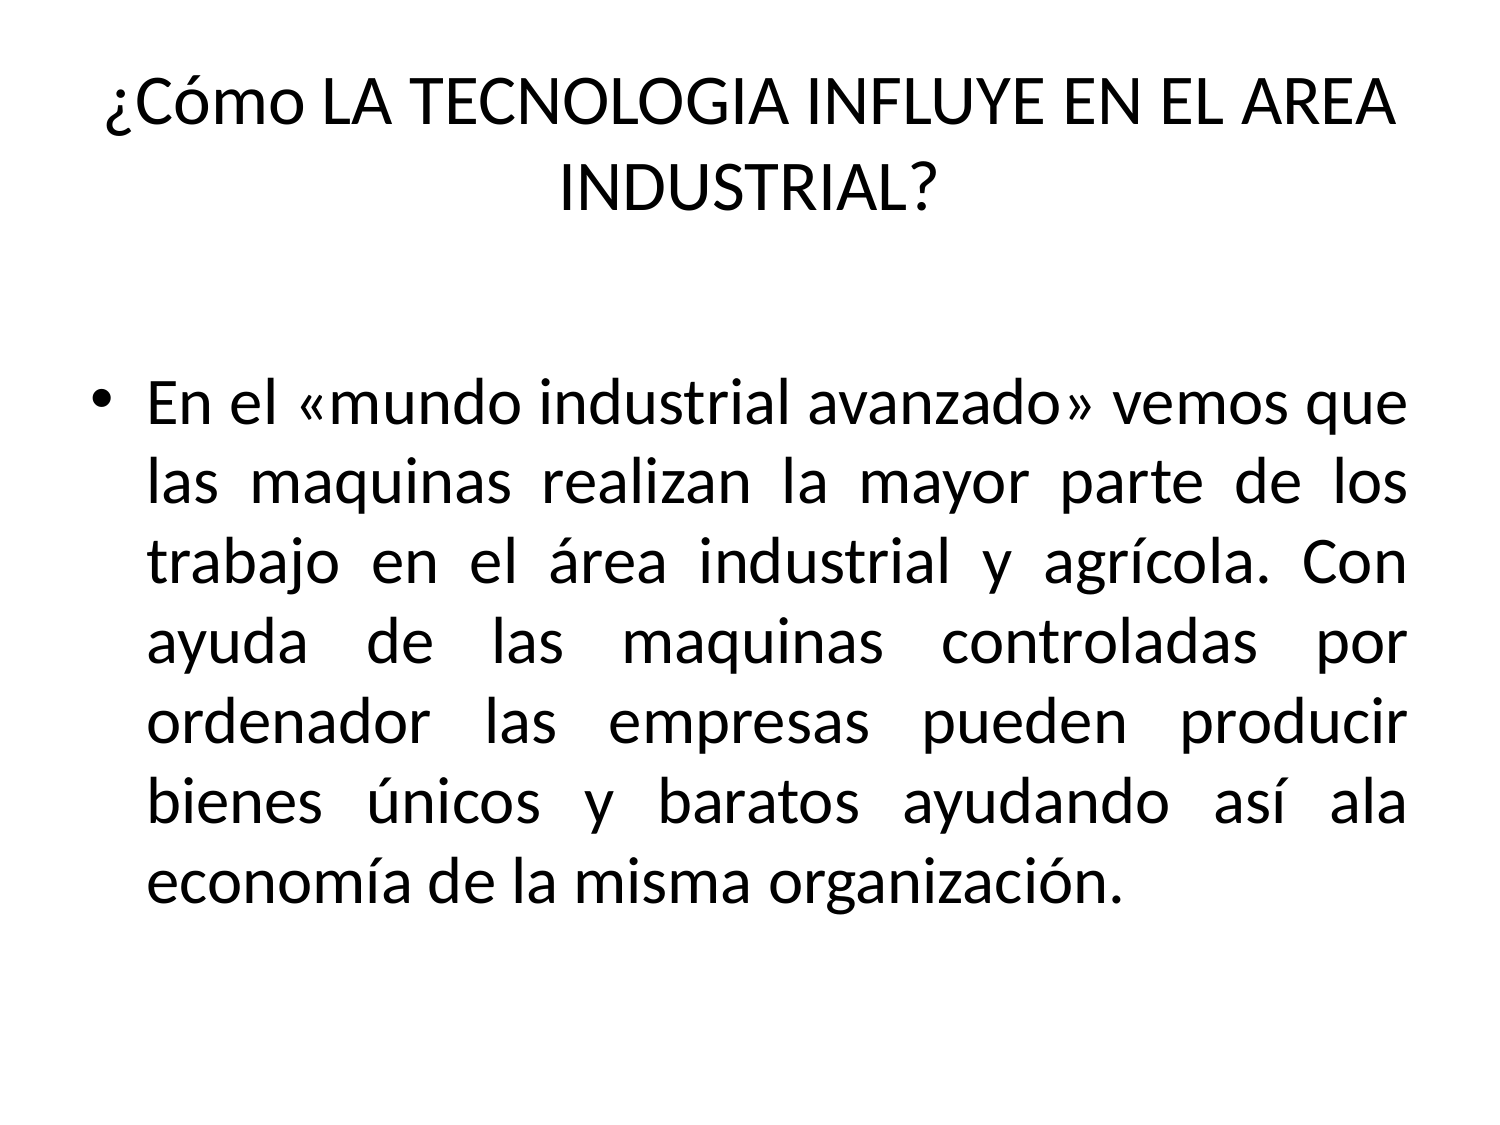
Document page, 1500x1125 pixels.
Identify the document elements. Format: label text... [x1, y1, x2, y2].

title ¿Cómo LA TECNOLOGIA INFLUYE EN EL AREA INDUSTRIAL? [75, 45, 1425, 233]
list En el «mundo industrial avanzado» vemos que las maquinas realizan la mayor parte de los trabajo en el área industrial y agrícola. Con ayuda de las maquinas controladas por ordenador las empresas pueden producir bienes únicos y baratos ayudando así ala economía de la misma organización. [75, 349, 1425, 1005]
